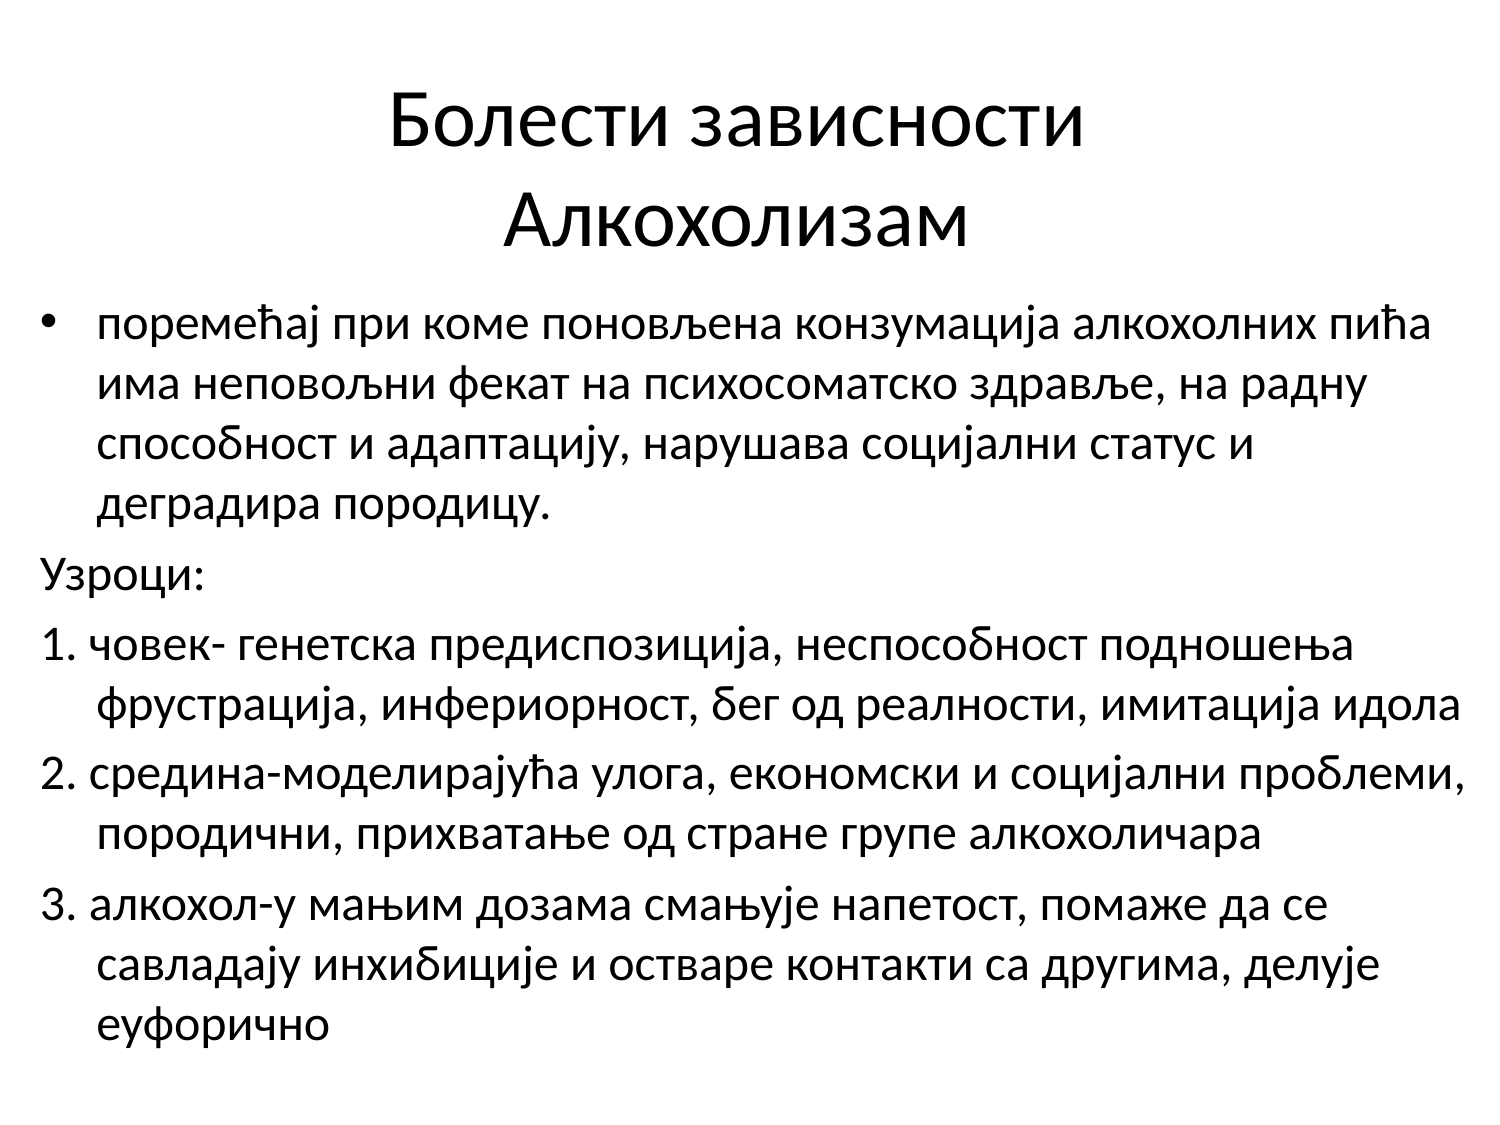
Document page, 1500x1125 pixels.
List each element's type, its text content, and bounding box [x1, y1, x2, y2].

list поремећај при коме поновљена конзумација алкохолних пића има неповољни фекат на психосоматско здравље, на радну способност и адаптацију, нарушава социјални статус и деградира породицу. Узроци: 1. човек- генетска предиспозиција, неспособност подношења фрустрација, инфериорност, бег од реалности, имитација идола 2. средина-моделирајућа улога, економски и социјални проблеми, породични, прихватање од стране групе алкохоличара 3. алкохол-у мањим дозама смањује напетост, помаже да се савладају инхибиције и остваре контакти са другима, делује еуфорично [24, 282, 1500, 1026]
title Болести зависности Алкохолизам [62, 49, 1413, 278]
